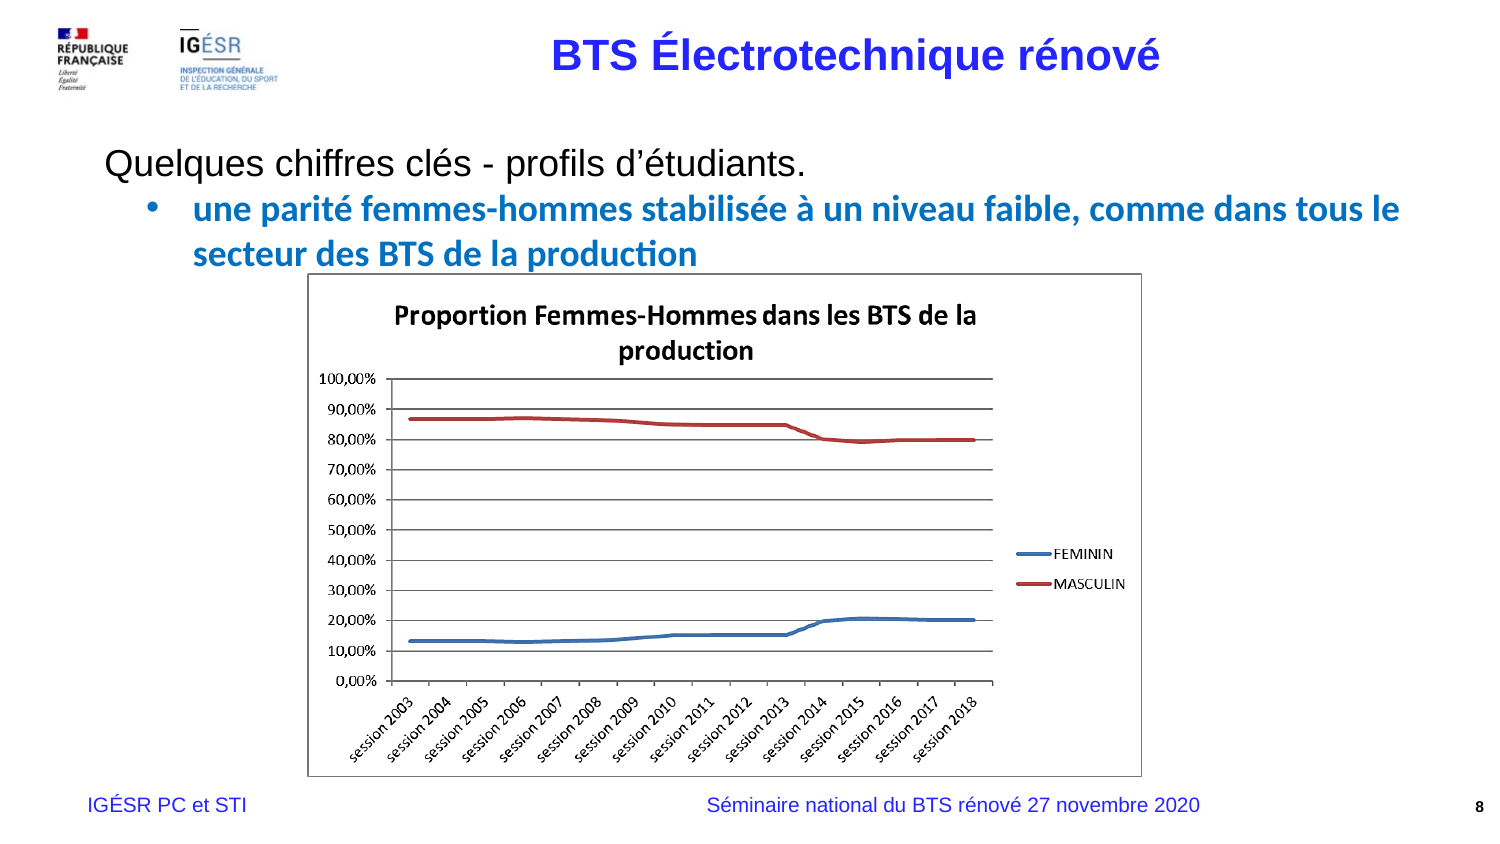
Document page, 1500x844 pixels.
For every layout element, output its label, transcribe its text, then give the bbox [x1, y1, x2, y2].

picture [180, 29, 278, 90]
picture [47, 17, 139, 101]
title BTS Électrotechnique rénové [550, 32, 1362, 93]
picture [306, 273, 1142, 778]
subtitle Quelques chiffres clés - profils d’étudiants. une parité femmes-hommes stabilisée à un niveau faible, comme dans tous le secteur des BTS de la production [104, 139, 1439, 791]
slide_number 8 [1262, 776, 1484, 836]
